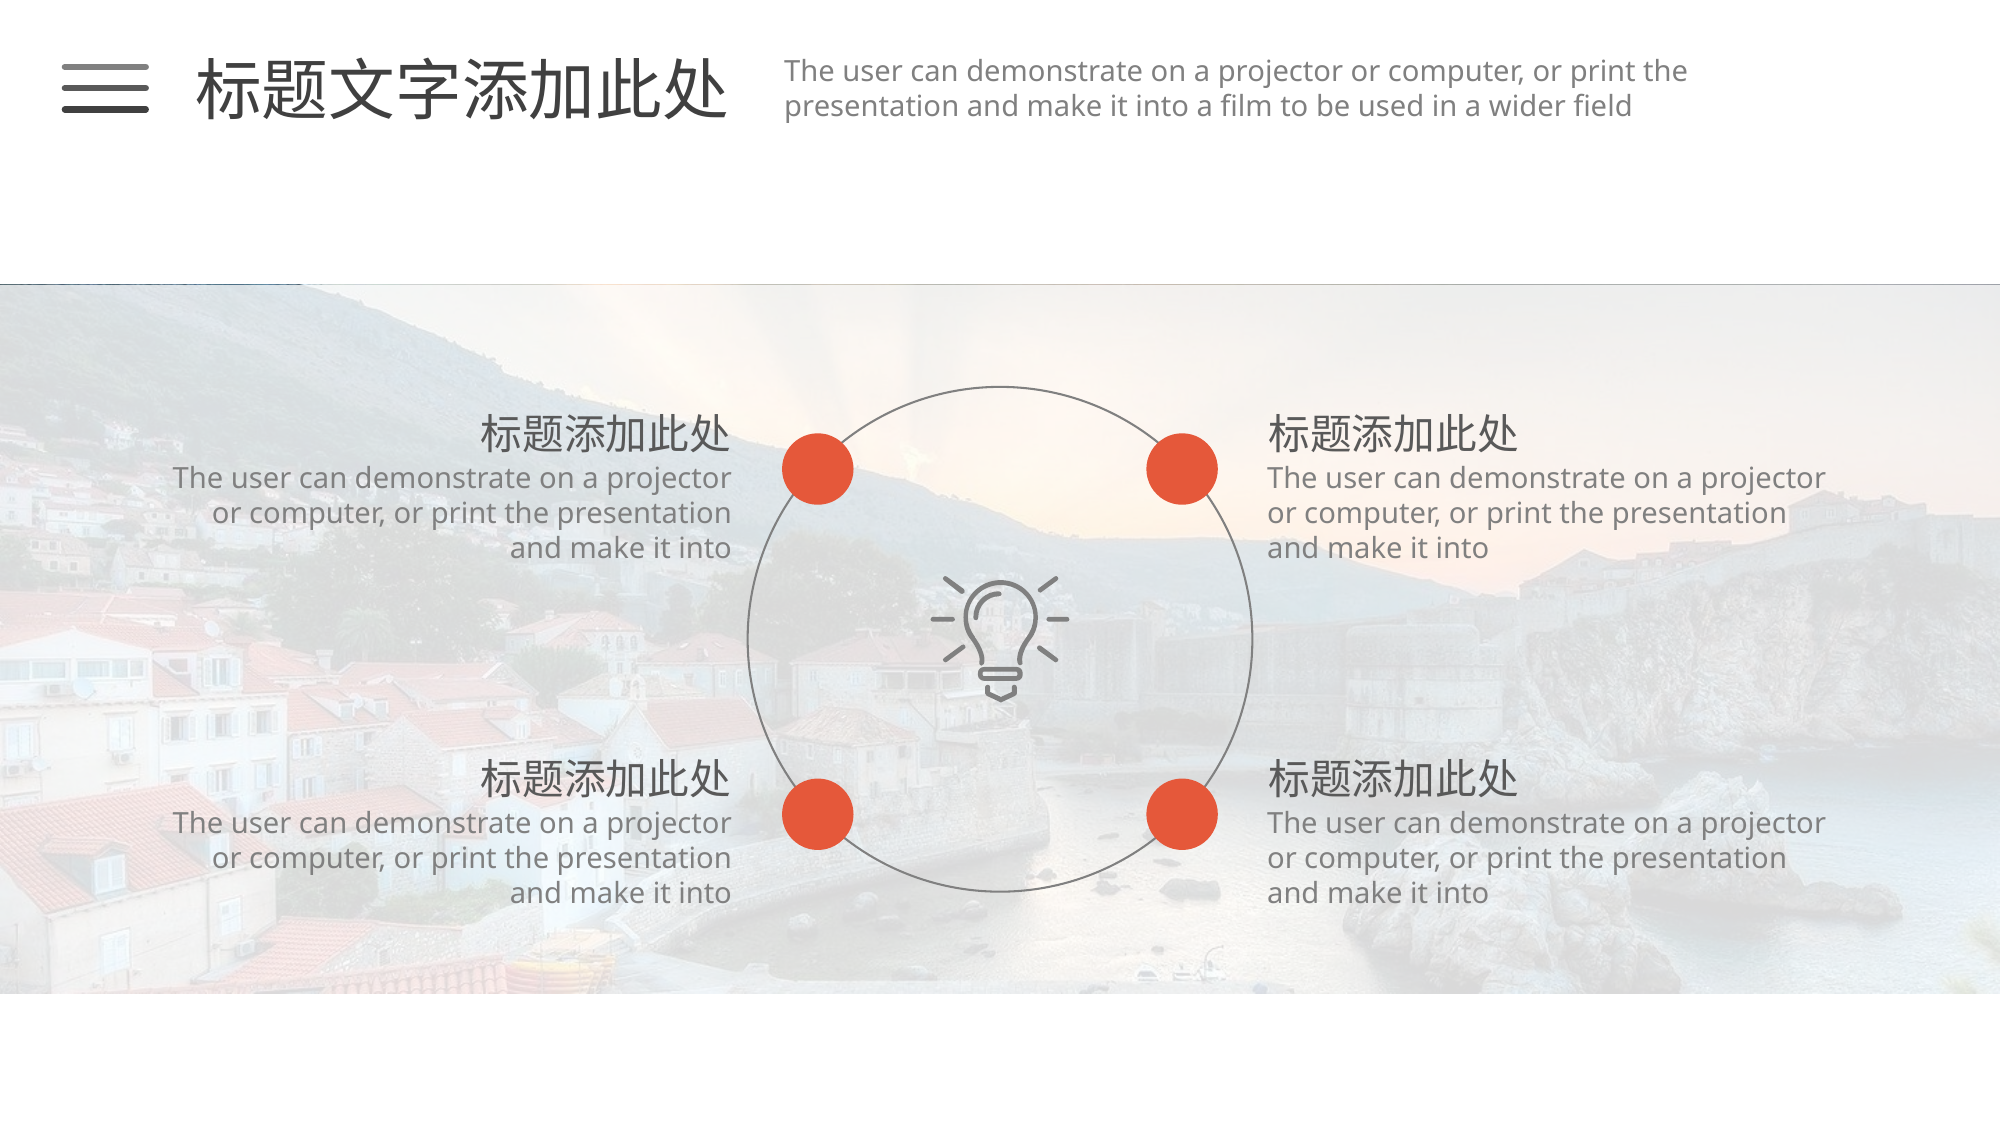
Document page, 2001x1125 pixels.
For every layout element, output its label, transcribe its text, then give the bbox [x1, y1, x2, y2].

text_box The user can demonstrate on a projector or computer, or print the presentation and make it into a film to be used in a wider field [769, 45, 1827, 130]
text_box 标题文字添加此处 [180, 40, 745, 135]
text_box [1252, 400, 1858, 574]
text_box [1252, 745, 1858, 919]
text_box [747, 386, 1253, 892]
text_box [64, 66, 146, 110]
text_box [141, 400, 747, 574]
picture [0, 284, 2000, 994]
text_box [141, 745, 747, 919]
